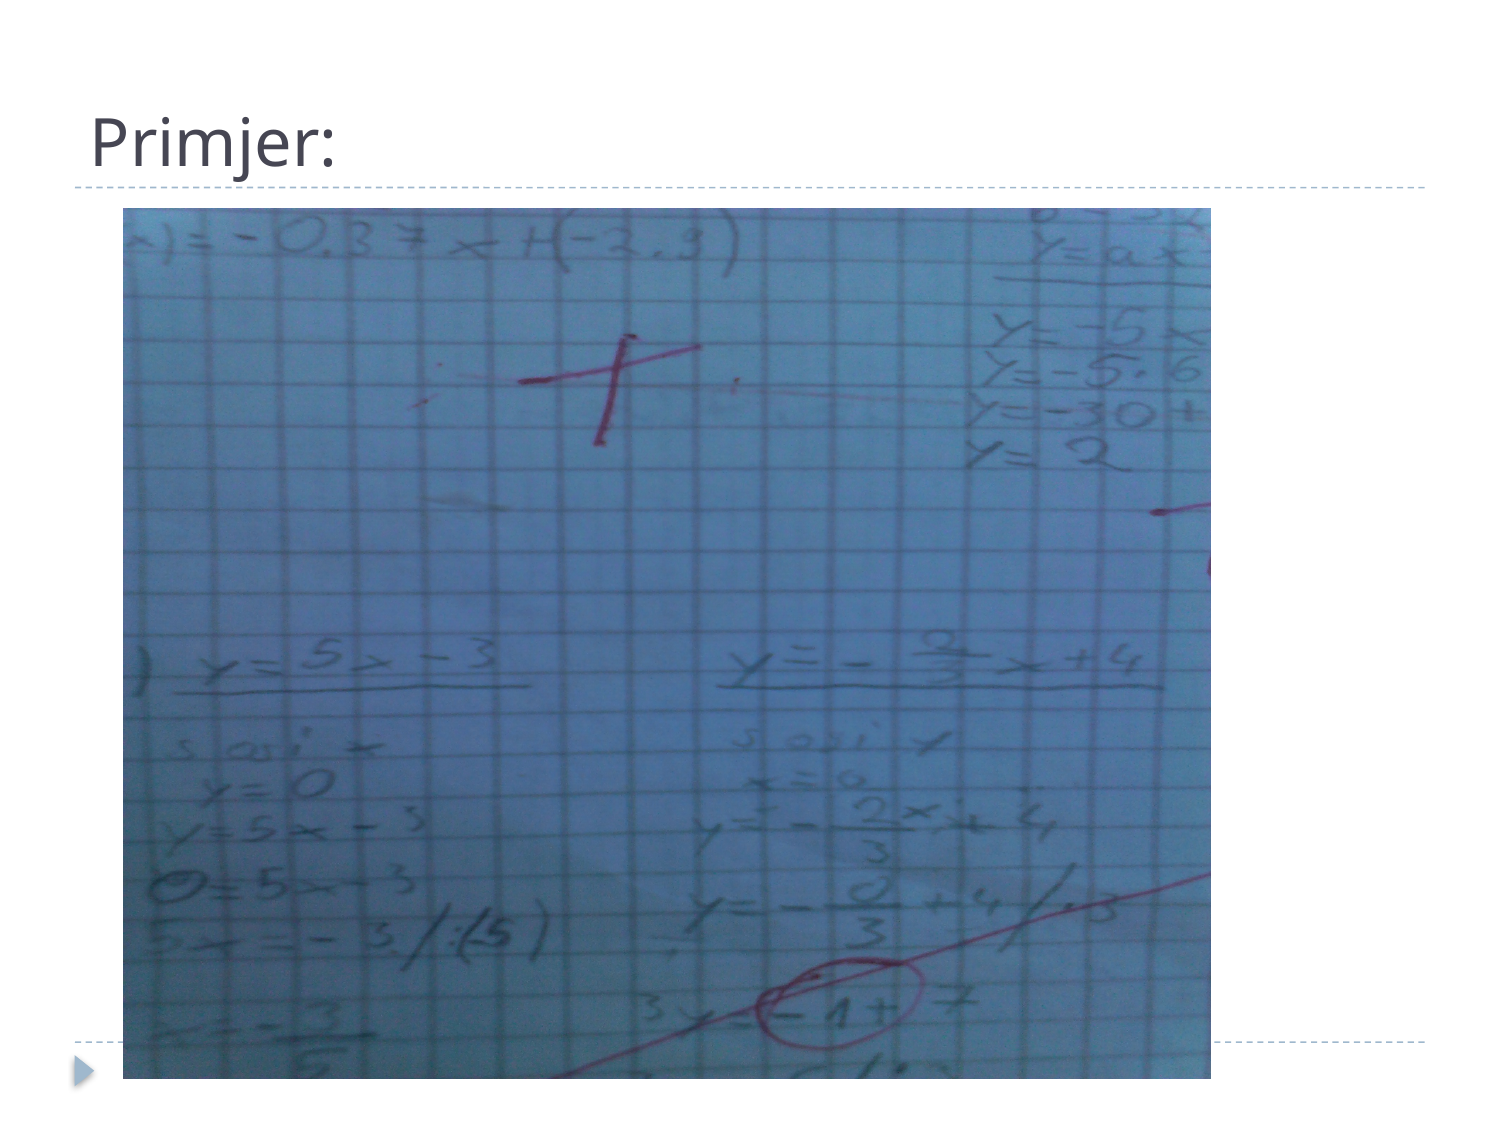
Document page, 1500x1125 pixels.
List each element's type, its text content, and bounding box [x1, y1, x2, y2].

title Primjer: [75, 24, 1425, 188]
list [123, 207, 1211, 1079]
